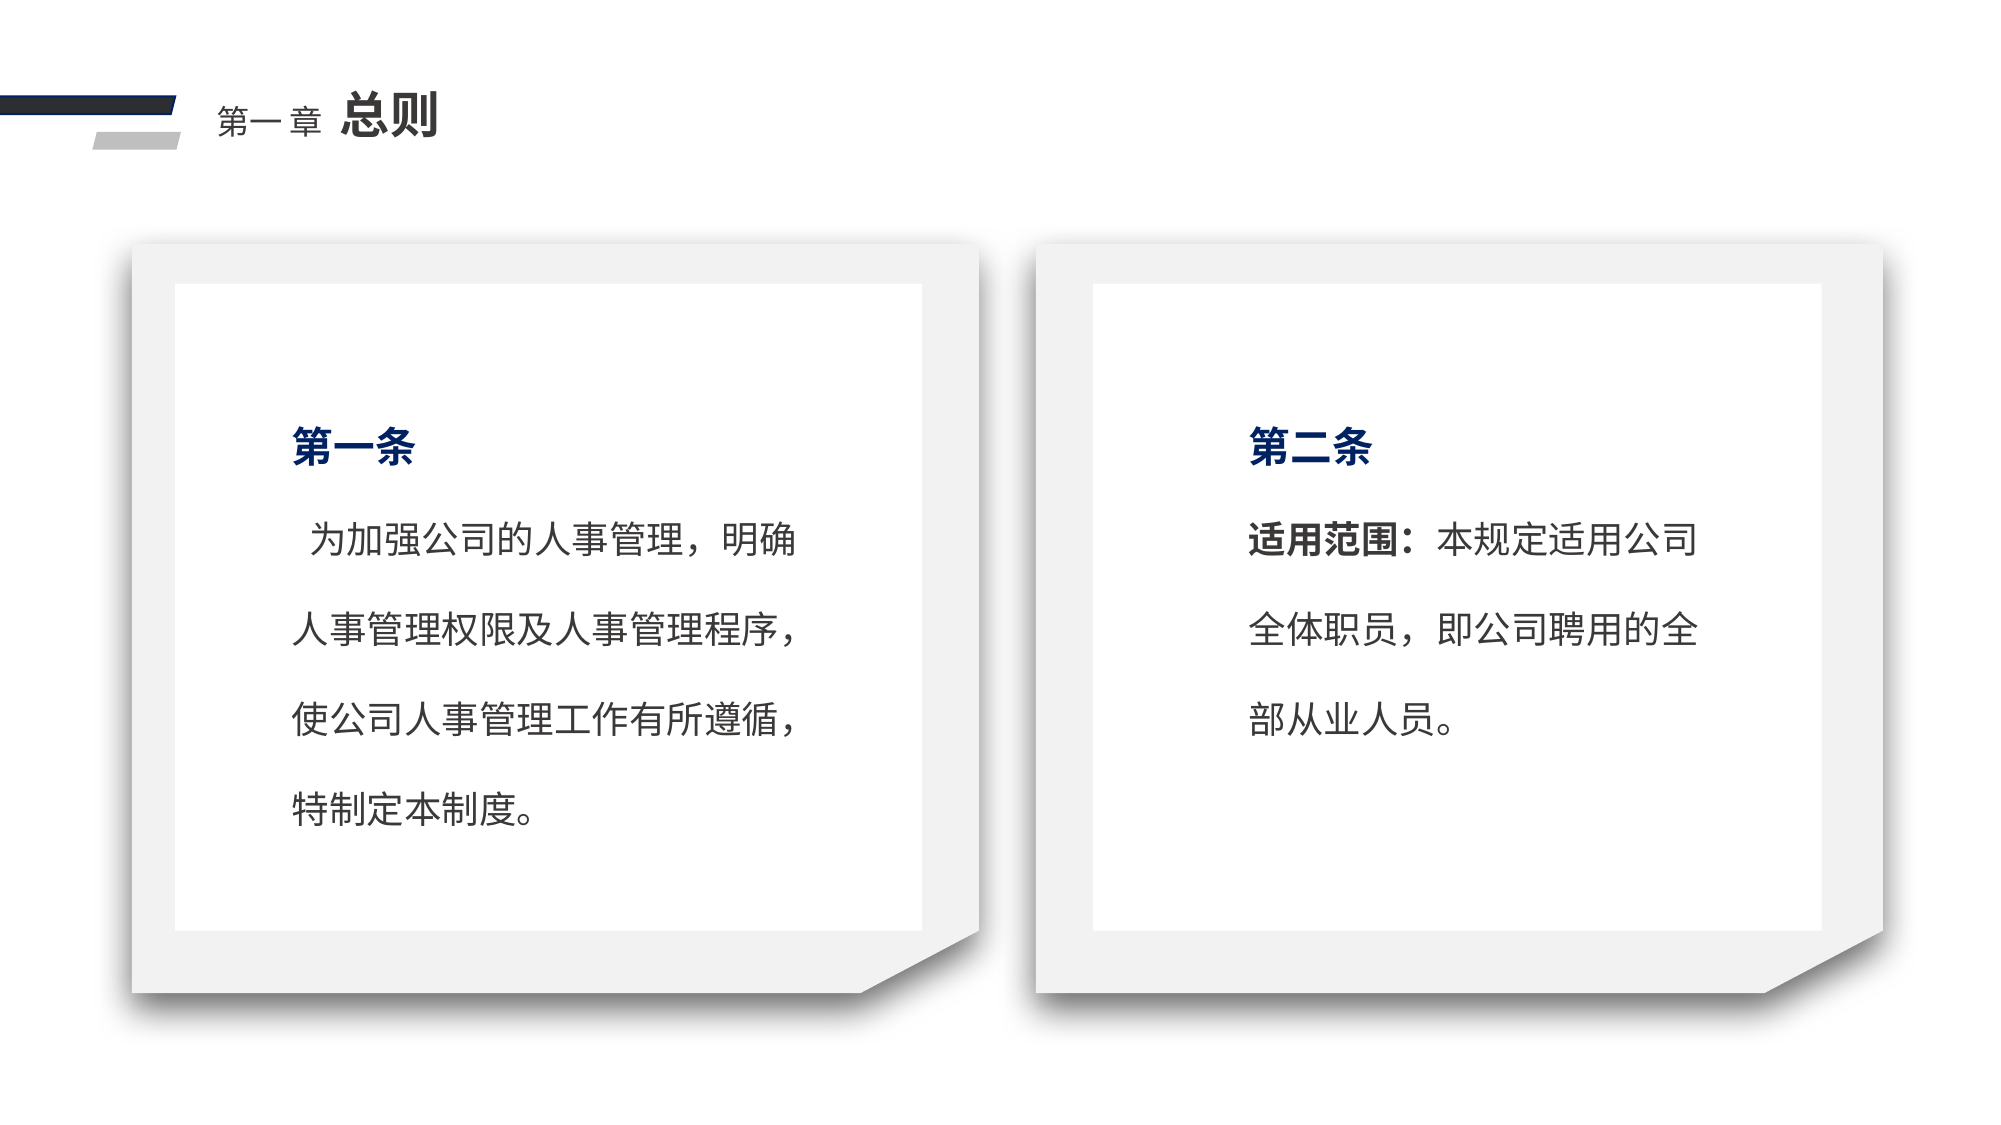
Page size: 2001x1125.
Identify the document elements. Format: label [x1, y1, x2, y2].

text_box [201, 75, 491, 152]
text_box [1035, 243, 1883, 994]
text_box [0, 96, 181, 150]
text_box [131, 243, 979, 994]
